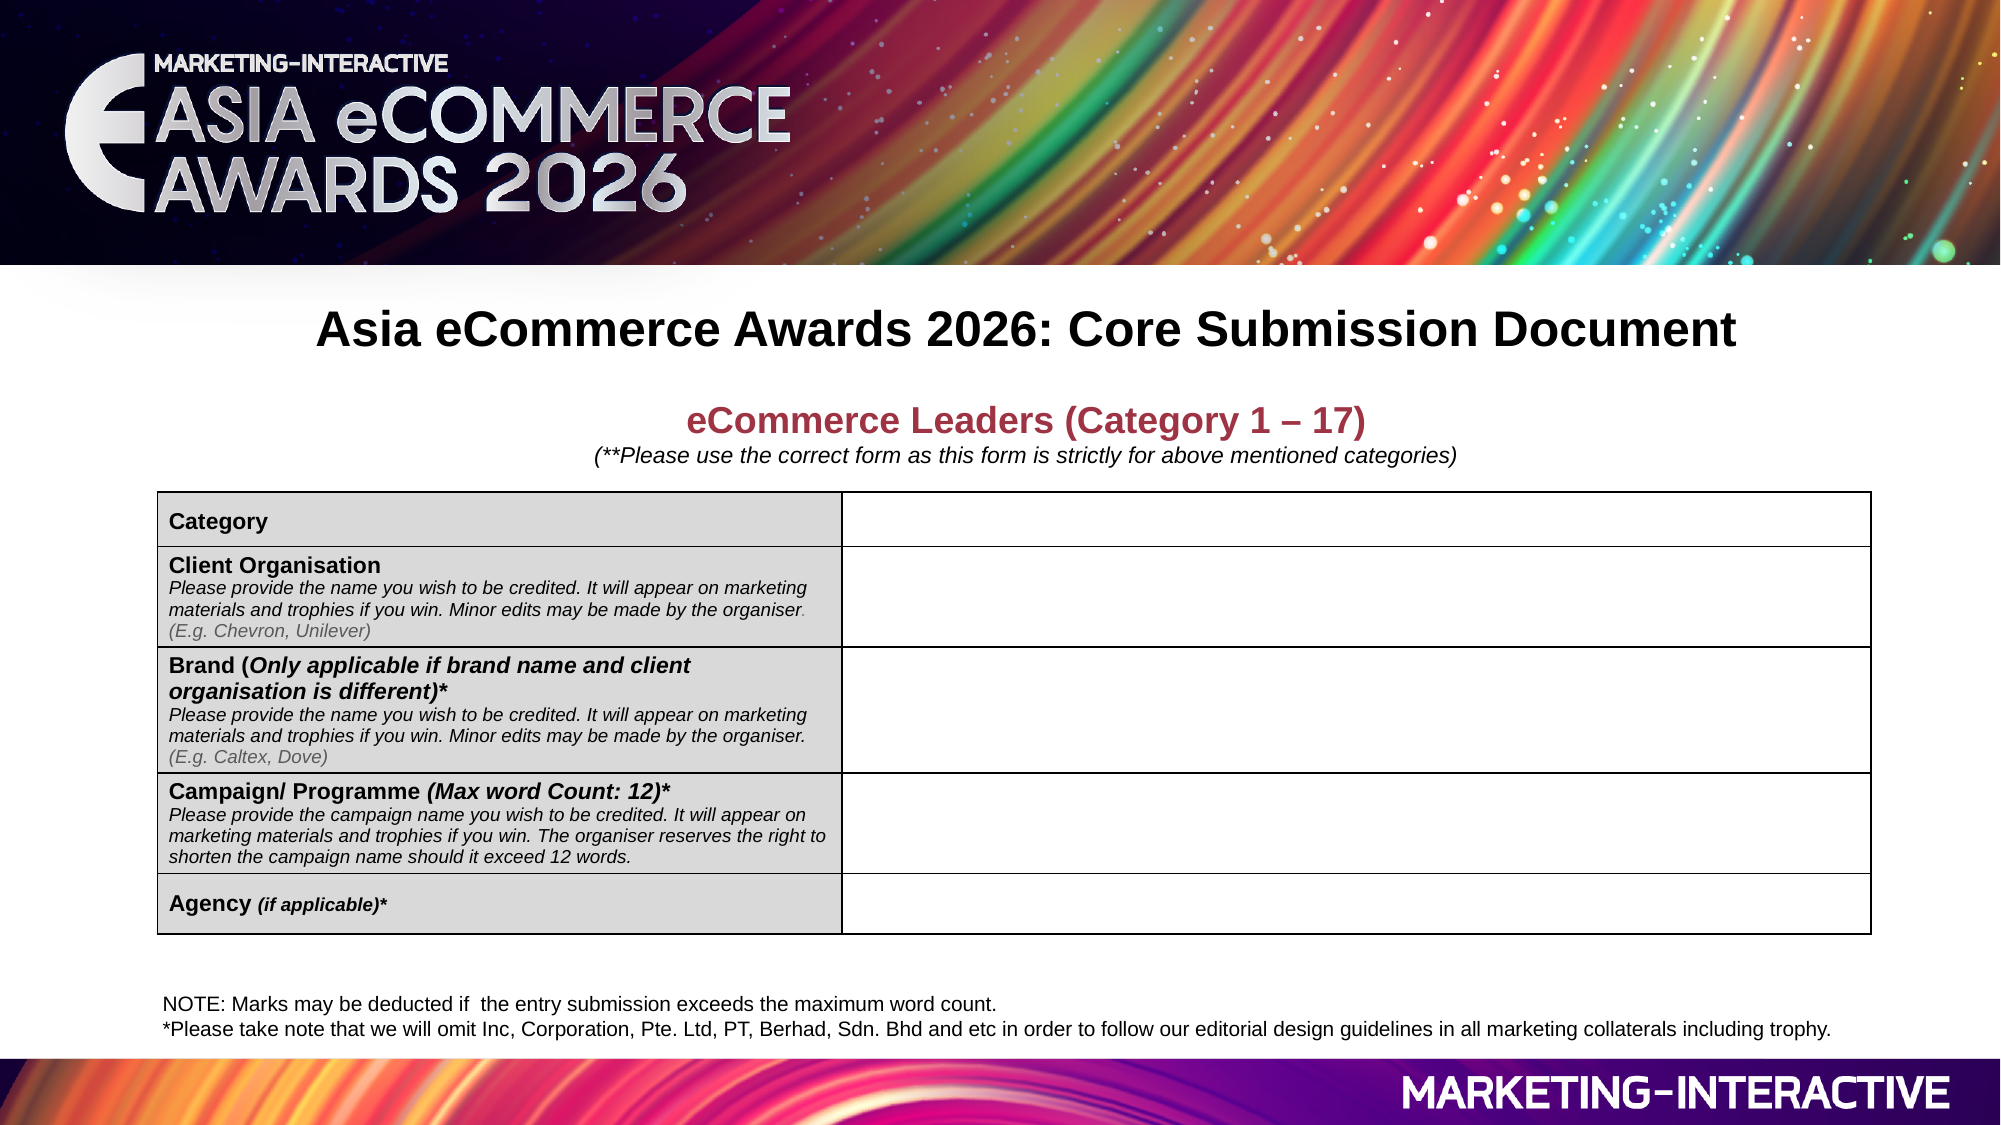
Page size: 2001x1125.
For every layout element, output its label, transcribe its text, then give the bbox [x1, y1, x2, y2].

text_box Asia eCommerce Awards 2026: Core Submission Document eCommerce Leaders (Category 1 – 17) (**Please use the correct form as this form is strictly for above mentioned categories) [280, 288, 1773, 476]
table_header Category [158, 493, 841, 546]
table_cell [843, 648, 1870, 772]
text_box NOTE: Marks may be deducted if the entry submission exceeds the maximum word count. *Please take note that we will omit Inc, Corporation, Pte. Ltd, PT, Berhad, Sdn. Bhd and etc in order to follow our editorial design guidelines in all marketing collaterals including trophy. [147, 982, 1882, 1048]
table_cell [843, 874, 1870, 933]
table_cell Client Organisation Please provide the name you wish to be credited. It will appear on marketing materials and trophies if you win. Minor edits may be made by the organiser. (E.g. Chevron, Unilever) [158, 547, 841, 646]
picture [0, 0, 2001, 1125]
table_cell Campaign/ Programme (Max word Count: 12)* Please provide the campaign name you wish to be credited. It will appear on marketing materials and trophies if you win. The organiser reserves the right to shorten the campaign name should it exceed 12 words. [158, 774, 841, 873]
table_cell Agency (if applicable)* [158, 874, 841, 933]
table_cell [843, 774, 1870, 873]
table_cell Brand (Only applicable if brand name and client organisation is different)* Please provide the name you wish to be credited. It will appear on marketing materials and trophies if you win. Minor edits may be made by the organiser. (E.g. Caltex, Dove) [158, 648, 841, 772]
table_cell [843, 547, 1870, 646]
table_header [843, 493, 1870, 546]
